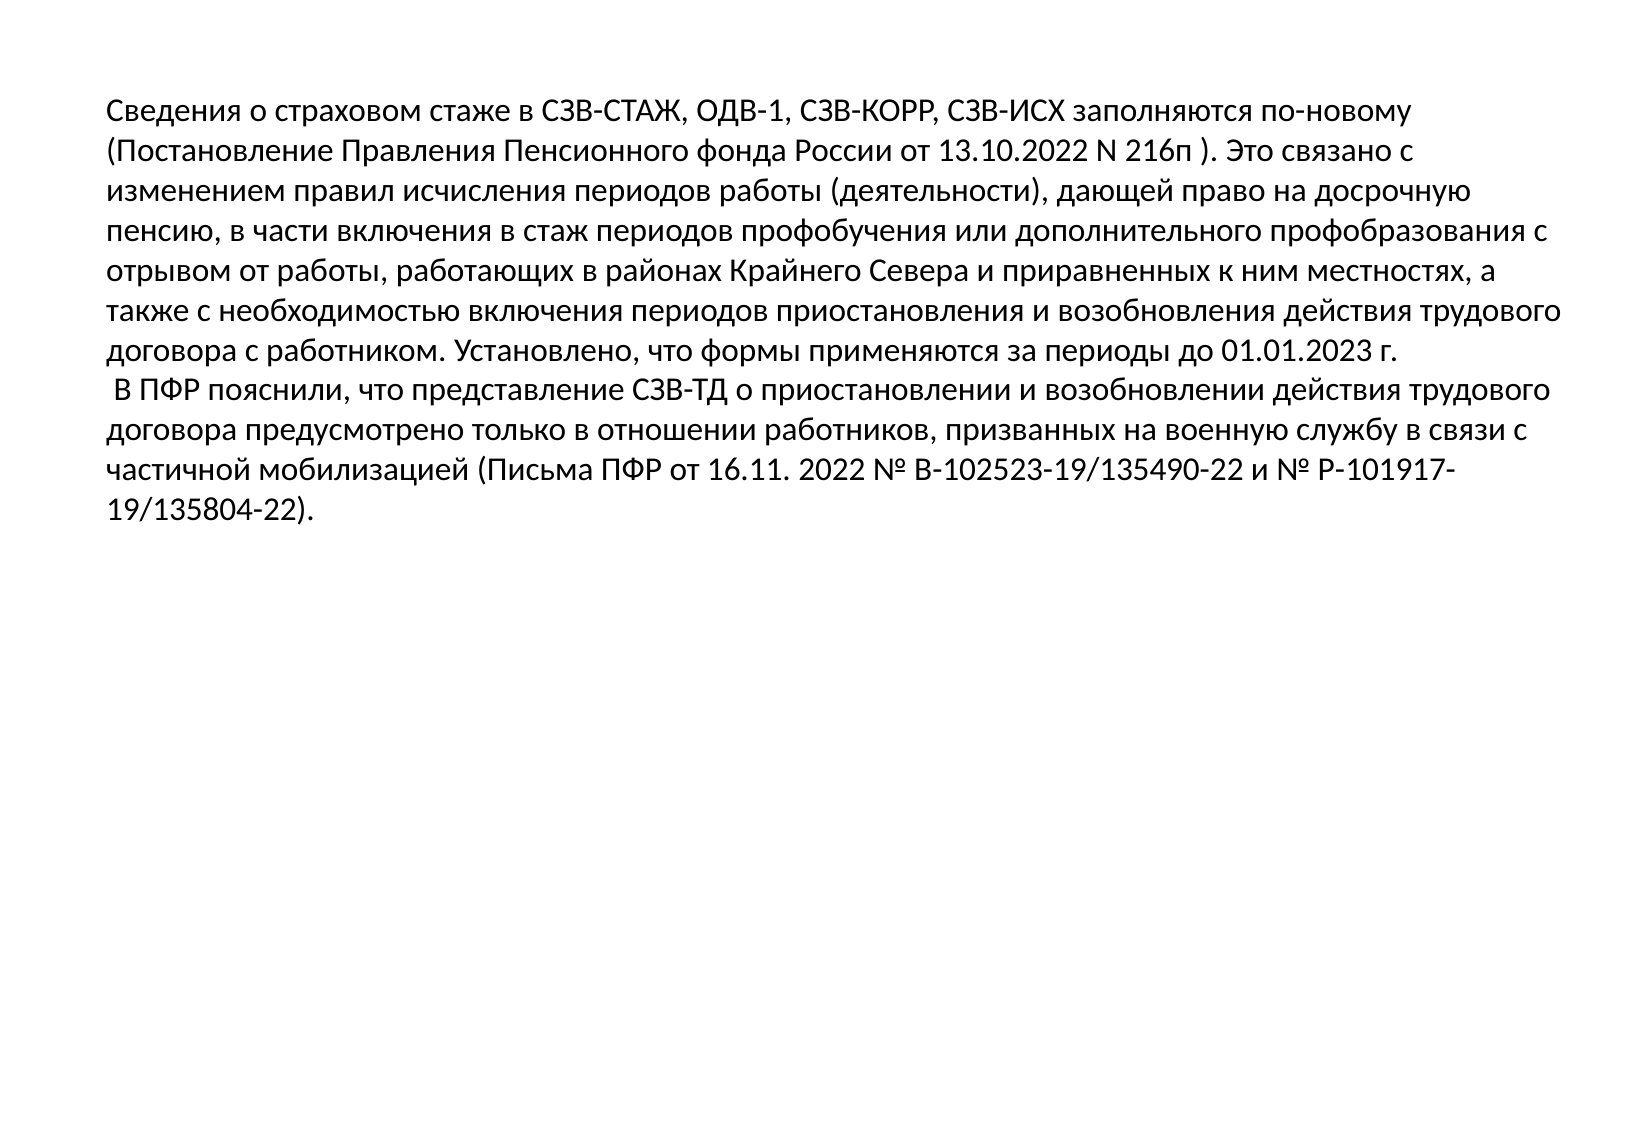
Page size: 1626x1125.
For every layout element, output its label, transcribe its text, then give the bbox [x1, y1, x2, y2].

list Сведения о страховом стаже в СЗВ-СТАЖ, ОДВ-1, СЗВ-КОРР, СЗВ-ИСХ заполняются по-новому (Постановление Правления Пенсионного фонда России от 13.10.2022 N 216п ). Это связано с изменением правил исчисления периодов работы (деятельности), дающей право на досрочную пенсию, в части включения в стаж периодов профобучения или дополнительного профобразования с отрывом от работы, работающих в районах Крайнего Севера и приравненных к ним местностях, а также с необходимостью включения периодов приостановления и возобновления действия трудового договора с работником. Установлено, что формы применяются за периоды до 01.01.2023 г. В ПФР пояснили, что представление СЗВ-ТД о приостановлении и возобновлении действия трудового договора предусмотрено только в отношении работников, призванных на военную службу в связи с частичной мобилизацией (Письма ПФР от 16.11. 2022 № В-102523-19/135490-22 и № Р-101917-19/135804-22). [90, 80, 1581, 956]
